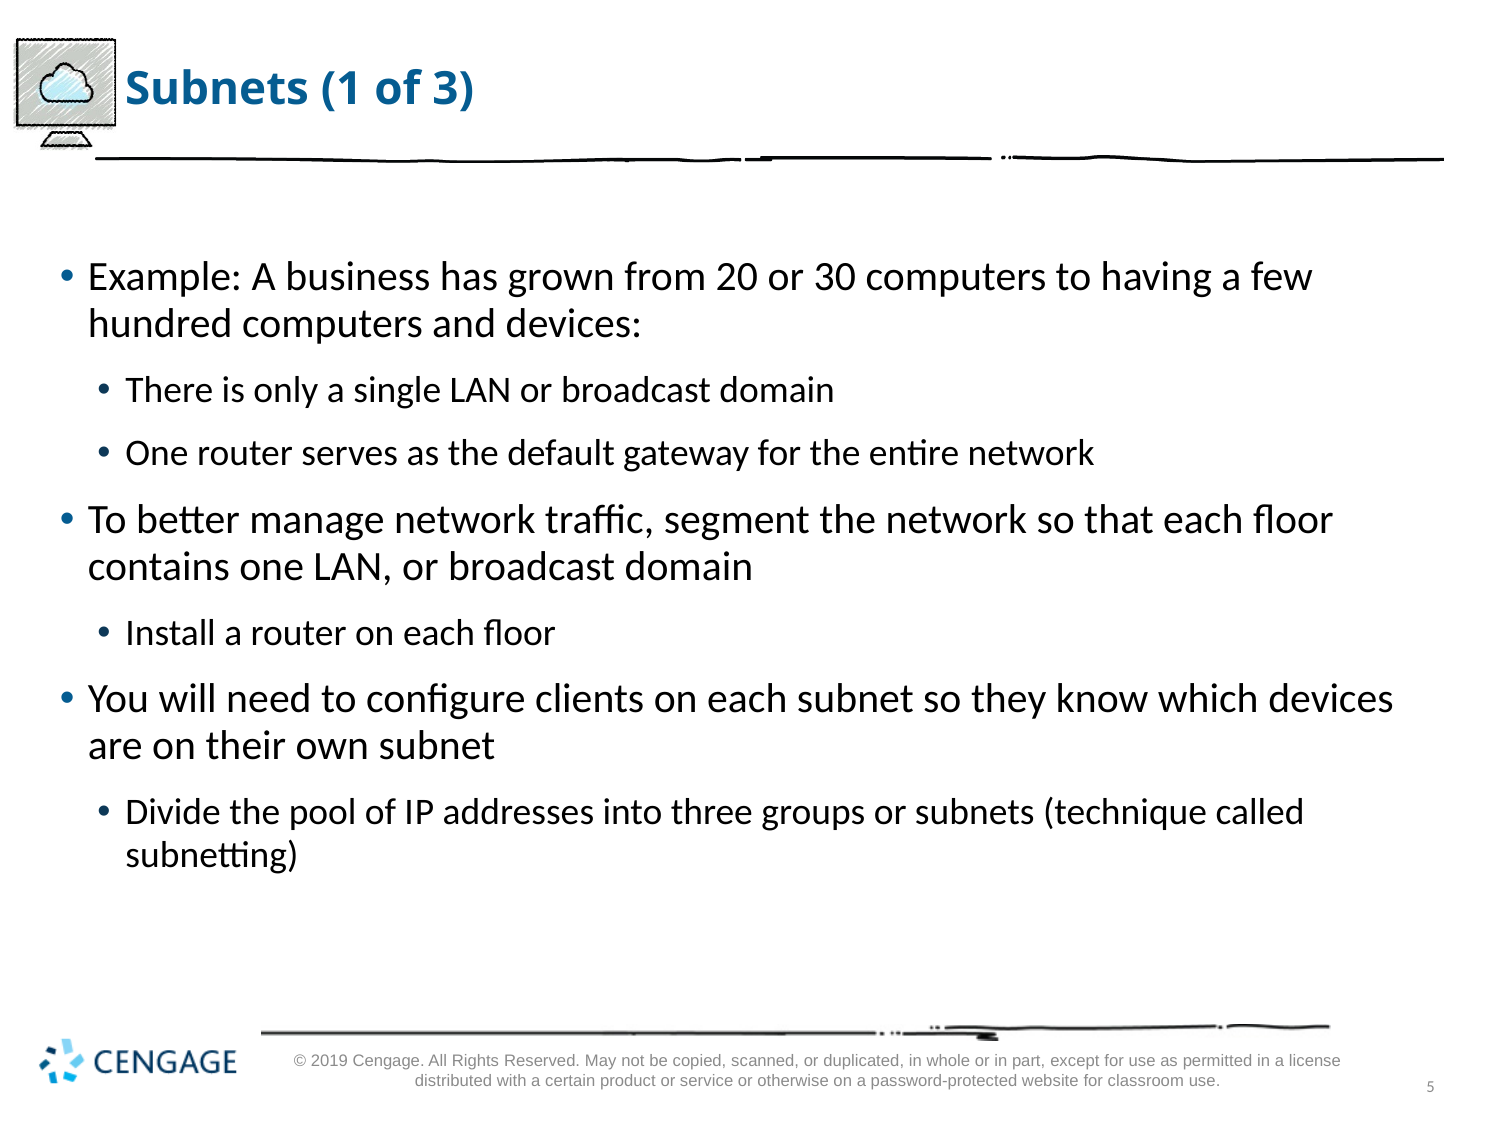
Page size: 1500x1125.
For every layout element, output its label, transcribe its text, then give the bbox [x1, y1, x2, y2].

picture [13, 36, 117, 151]
picture [19, 1025, 249, 1096]
footer © 2019 Cengage. All Rights Reserved. May not be copied, scanned, or duplicated, in whole or in part, except for use as permitted in a license distributed with a certain product or service or otherwise on a password-protected website for classroom use. [262, 1050, 1375, 1091]
picture [95, 155, 1444, 163]
list Example: A business has grown from 20 or 30 computers to having a few hundred computers and devices: There is only a single LAN or broadcast domain One router serves as the default gateway for the entire network To better manage network traffic, segment the network so that each floor contains one LAN, or broadcast domain Install a router on each floor You will need to configure clients on each subnet so they know which devices are on their own subnet Divide the pool of I P addresses into three groups or subnets (technique called subnetting) [59, 252, 1441, 883]
title Subnets (1 of 3) [125, 66, 1442, 116]
picture [261, 1024, 1331, 1041]
